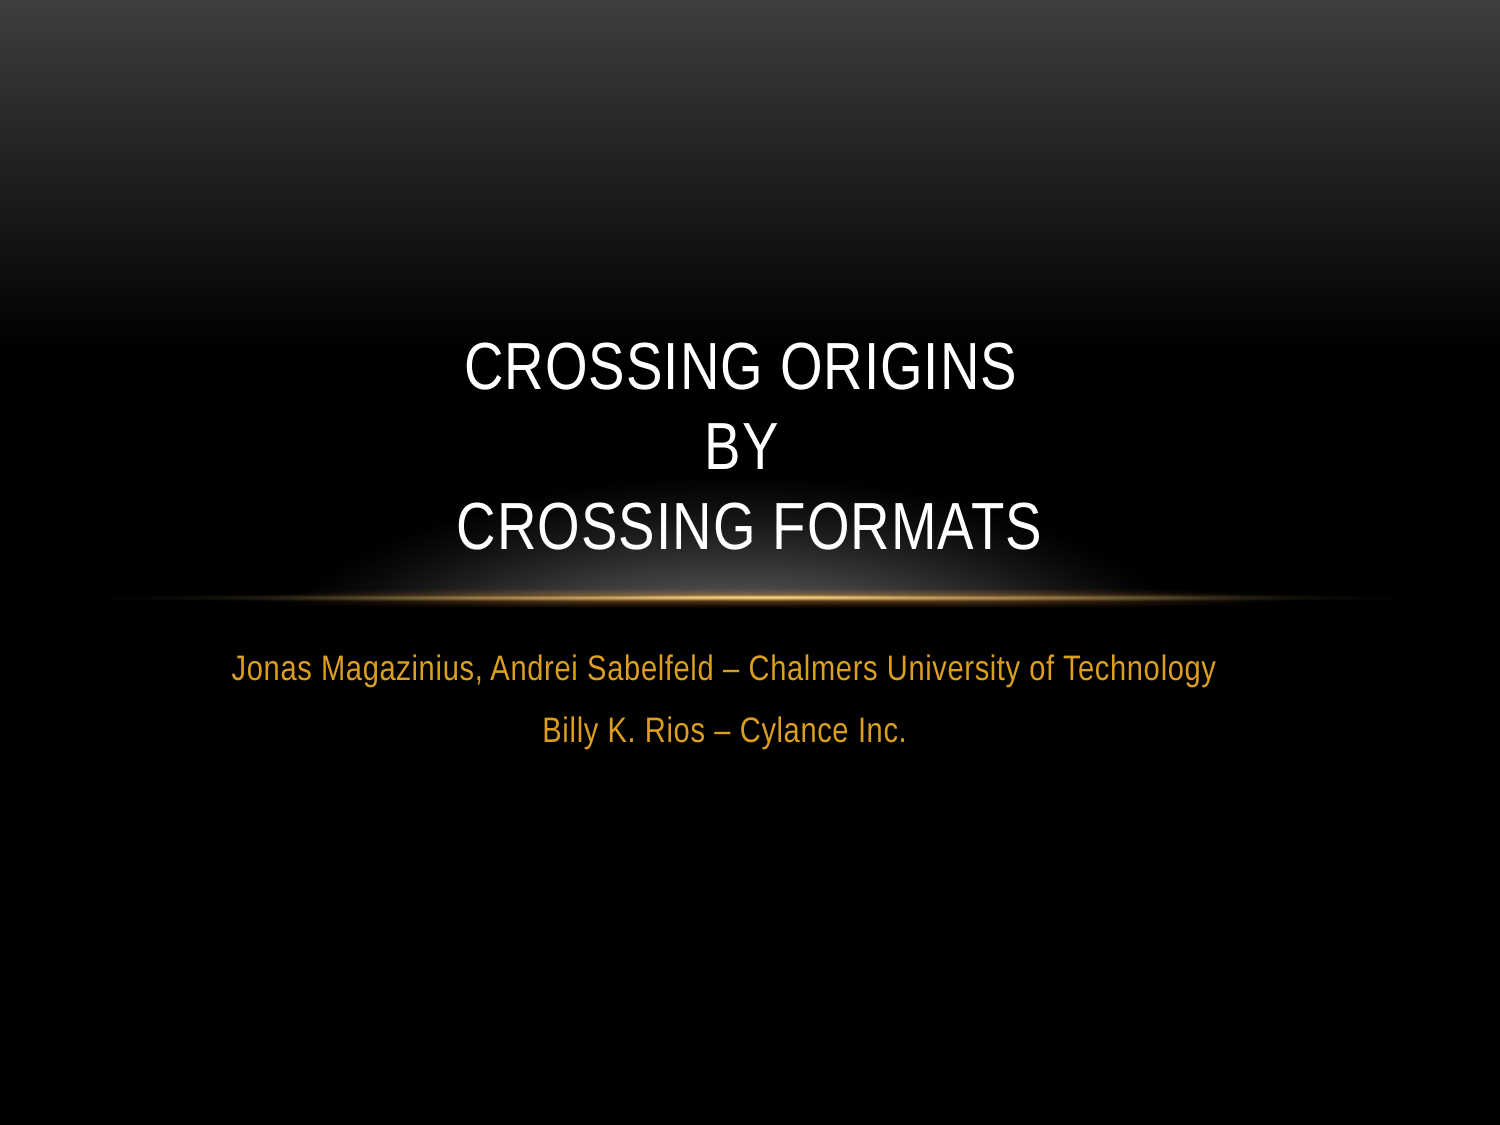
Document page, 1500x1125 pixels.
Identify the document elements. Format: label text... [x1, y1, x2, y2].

title Crossing Origins by Crossing Formats [112, 329, 1388, 571]
picture [0, 0, 1500, 750]
subtitle Jonas Magazinius, Andrei Sabelfeld – Chalmers University of Technology Billy K. Rios – Cylance Inc. [200, 637, 1250, 925]
